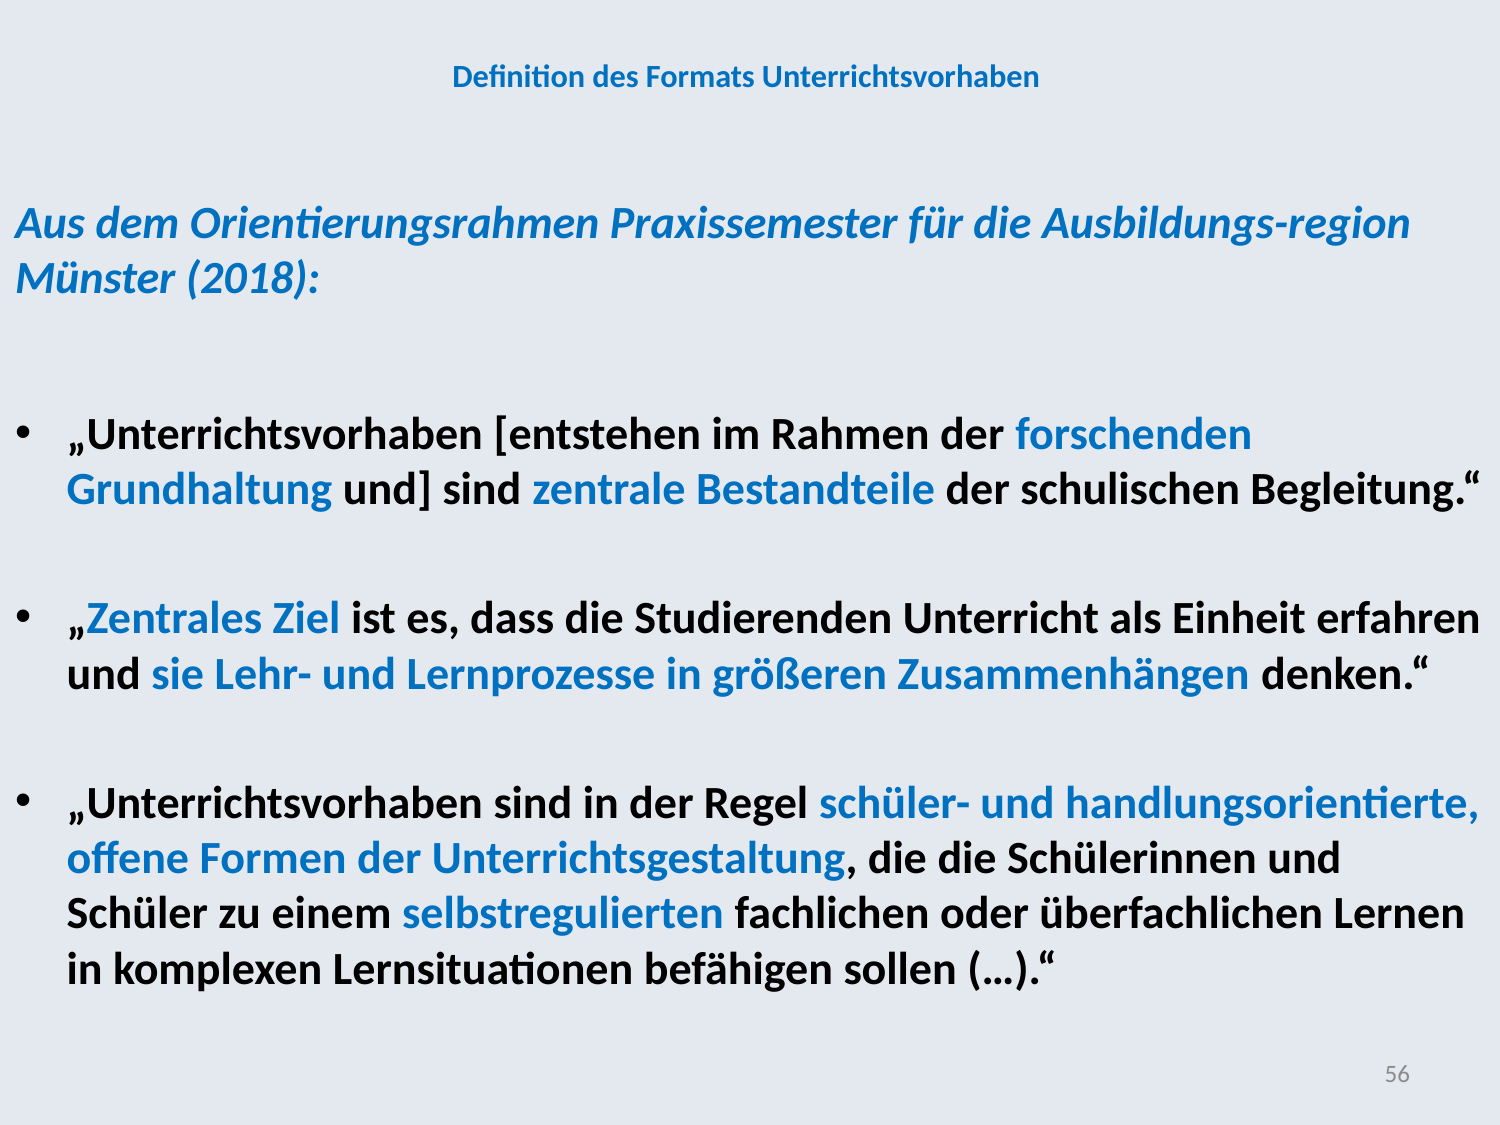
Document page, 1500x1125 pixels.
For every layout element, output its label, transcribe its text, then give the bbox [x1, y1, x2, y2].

title Definition des Formats Unterrichtsvorhaben [0, 0, 1500, 149]
list Aus dem Orientierungsrahmen Praxissemester für die Ausbildungs-region Münster (2018): „Unterrichtsvorhaben [entstehen im Rahmen der forschenden Grundhaltung und] sind zentrale Bestandteile der schulischen Begleitung.“ „Zentrales Ziel ist es, dass die Studierenden Unterricht als Einheit erfahren und sie Lehr- und Lernprozesse in größeren Zusammenhängen denken.“ „Unterrichtsvorhaben sind in der Regel schüler- und handlungsorientierte, offene Formen der Unterrichtsgestaltung, die die Schülerinnen und Schüler zu einem selbstregulierten fachlichen oder überfachlichen Lernen in komplexen Lernsituationen befähigen sollen (…).“ [0, 184, 1500, 1125]
slide_number 56 [1074, 1042, 1425, 1103]
